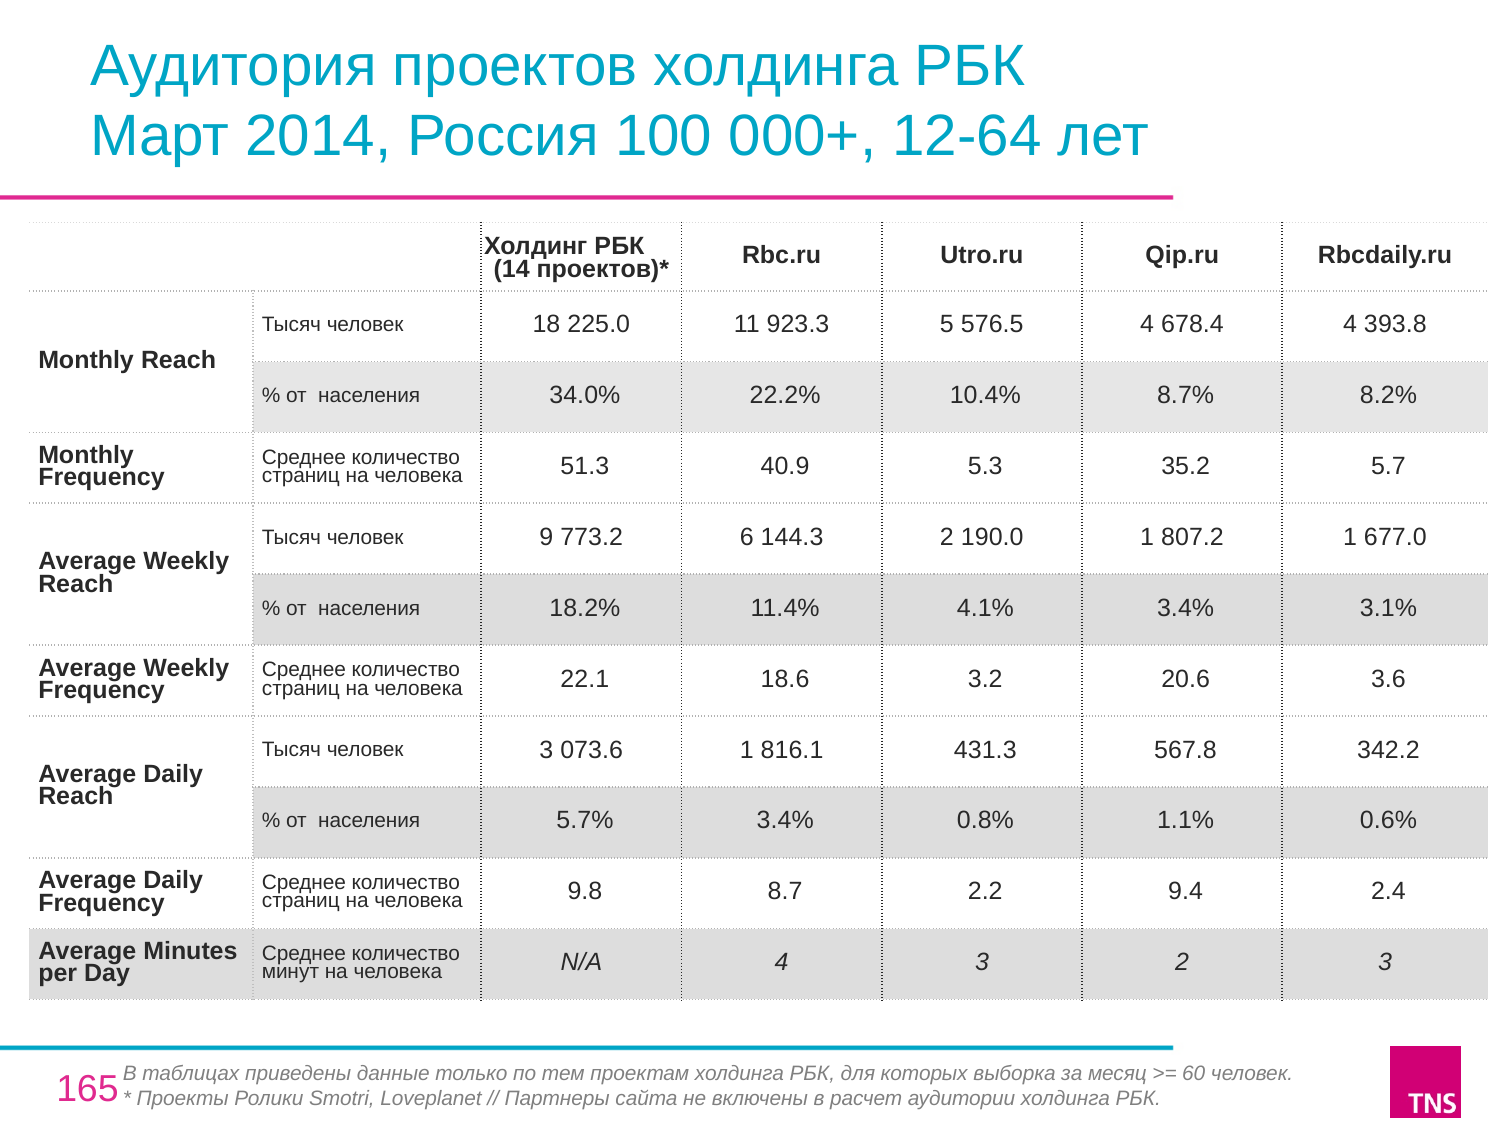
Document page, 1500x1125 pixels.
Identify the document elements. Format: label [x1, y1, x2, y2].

slide_number [40, 1055, 392, 1125]
table_header [29, 223, 1488, 291]
text_box [108, 1052, 1446, 1117]
title [74, 8, 1476, 187]
picture [0, 0, 1500, 1125]
table_cell [29, 291, 1488, 999]
